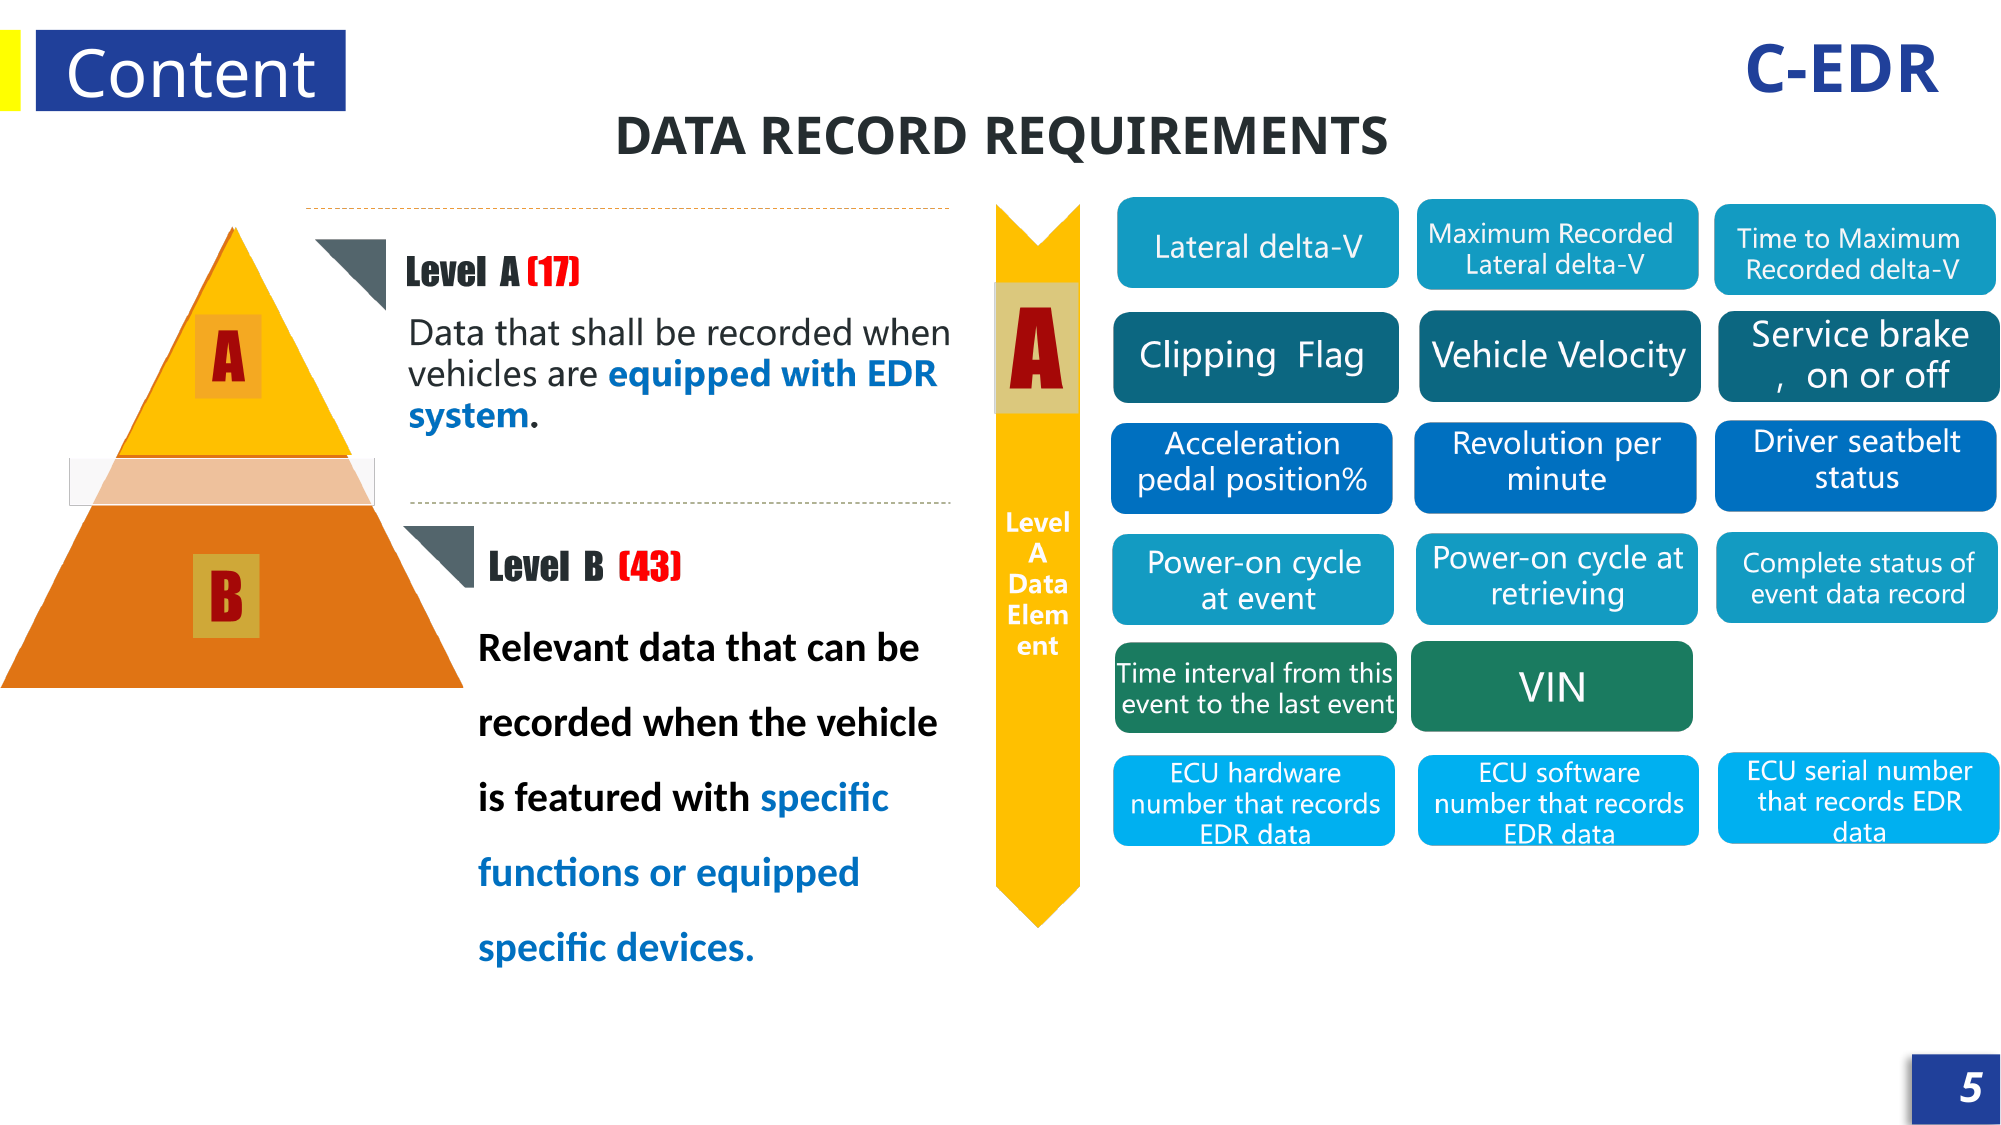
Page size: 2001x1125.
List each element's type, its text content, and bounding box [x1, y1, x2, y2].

picture [1750, 761, 1758, 780]
picture [1834, 831, 1841, 841]
picture [1762, 765, 1766, 778]
picture [1949, 792, 1959, 810]
text_box DATA RECORD REQUIREMENTS [610, 98, 1394, 170]
picture [1943, 769, 1947, 779]
picture [1864, 825, 1871, 841]
picture [0, 197, 2000, 928]
picture [1878, 798, 1885, 810]
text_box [0, 29, 346, 112]
picture [1950, 767, 1961, 777]
picture [1818, 767, 1829, 777]
picture [1915, 792, 1924, 810]
picture [1825, 798, 1836, 809]
picture [1790, 761, 1794, 779]
text_box Relevant data that can be recorded when the vehicle is featured with specific functions or equipped specific devices. [463, 928, 965, 978]
picture [1780, 761, 1784, 779]
slide_number 5 [1548, 1059, 1999, 1120]
picture [1929, 792, 1940, 810]
picture [1918, 767, 1922, 779]
